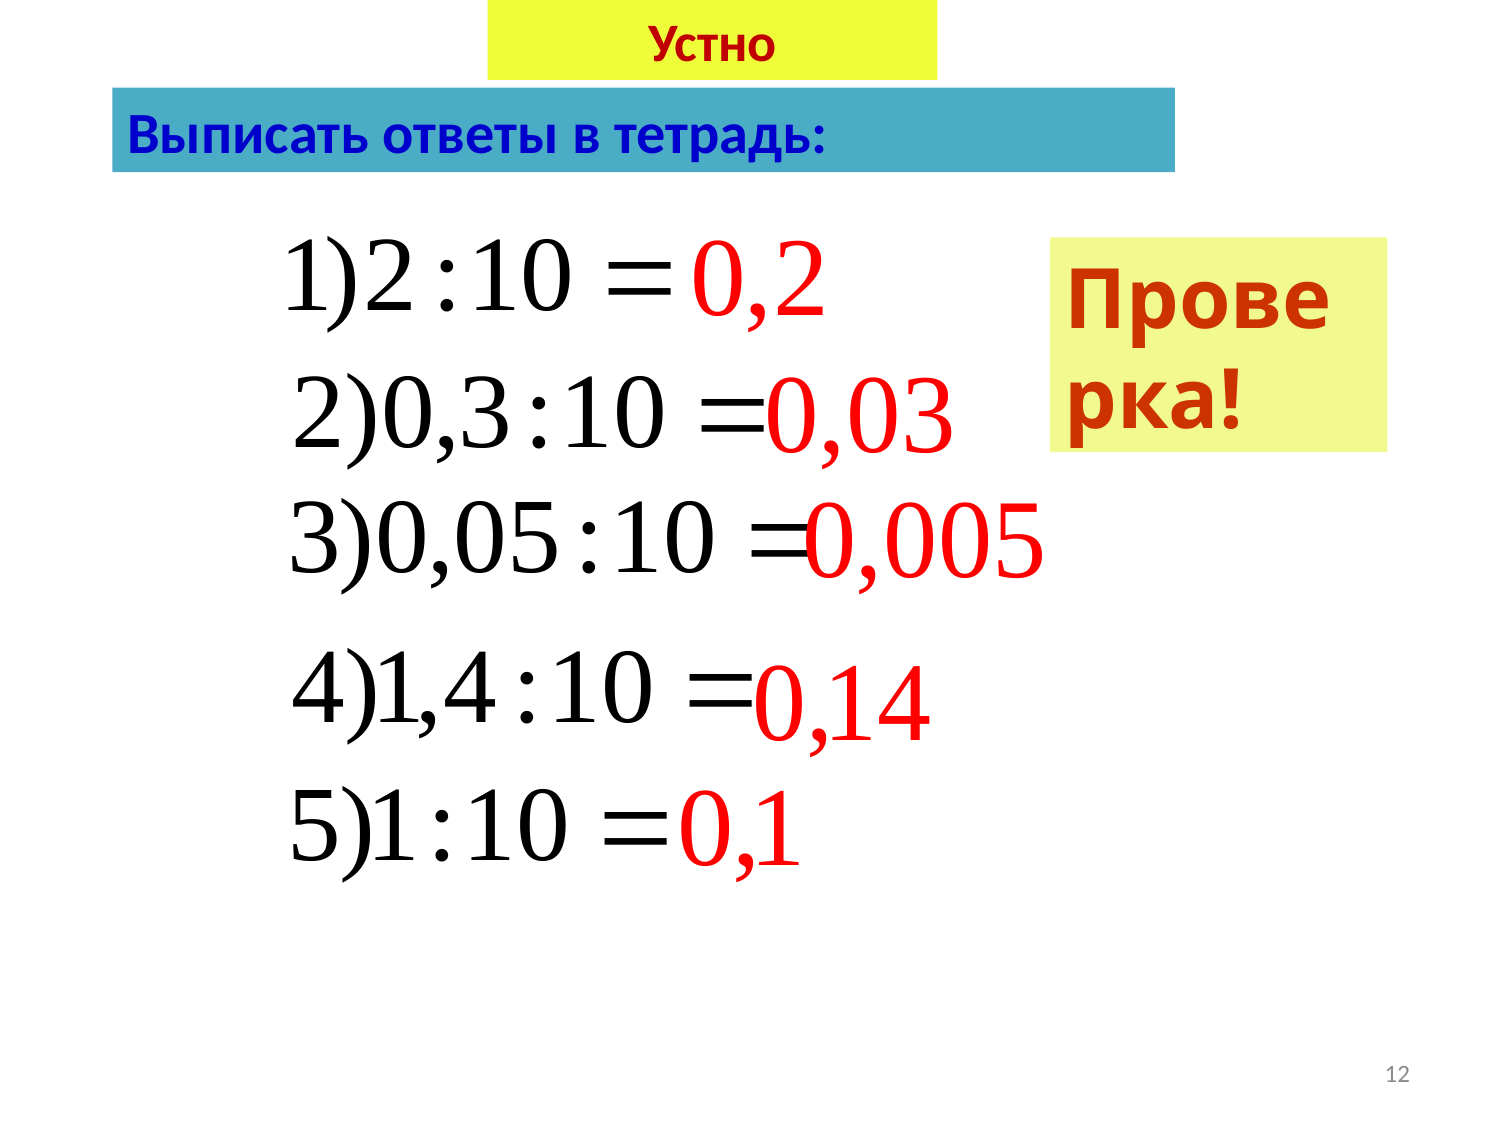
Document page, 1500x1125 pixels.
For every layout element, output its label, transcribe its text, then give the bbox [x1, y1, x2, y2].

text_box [274, 624, 759, 761]
text_box Проверка! [1050, 237, 1388, 453]
text_box Выписать ответы в тетрадь: [112, 87, 1175, 173]
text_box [274, 212, 672, 349]
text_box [787, 474, 1056, 618]
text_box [274, 762, 660, 906]
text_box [674, 212, 845, 348]
title Устно [487, 0, 938, 80]
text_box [749, 349, 965, 473]
slide_number 12 [1074, 1042, 1425, 1103]
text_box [274, 349, 748, 474]
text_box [274, 474, 786, 618]
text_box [662, 762, 806, 906]
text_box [737, 637, 944, 781]
